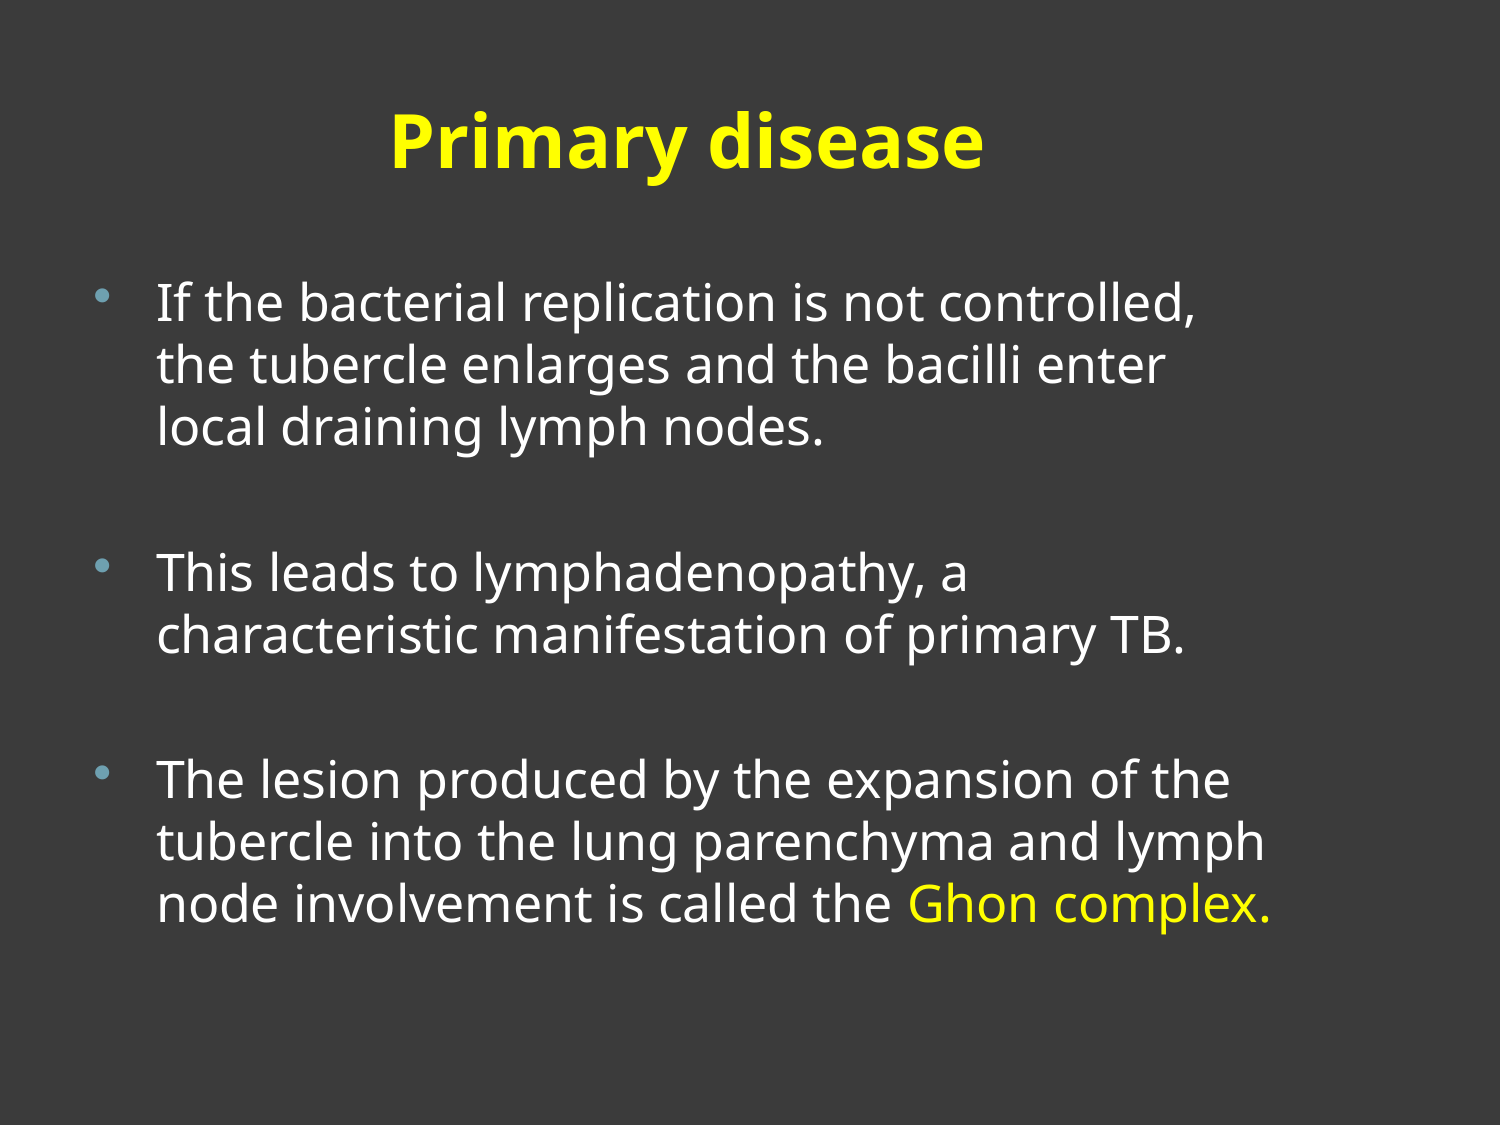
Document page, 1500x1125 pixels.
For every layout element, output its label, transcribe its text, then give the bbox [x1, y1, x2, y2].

list If the bacterial replication is not controlled, the tubercle enlarges and the bacilli enter local draining lymph nodes. This leads to lymphadenopathy, a characteristic manifestation of primary TB. The lesion produced by the expansion of the tubercle into the lung parenchyma and lymph node involvement is called the Ghon complex. [75, 262, 1300, 1005]
title Primary disease [75, 45, 1300, 233]
